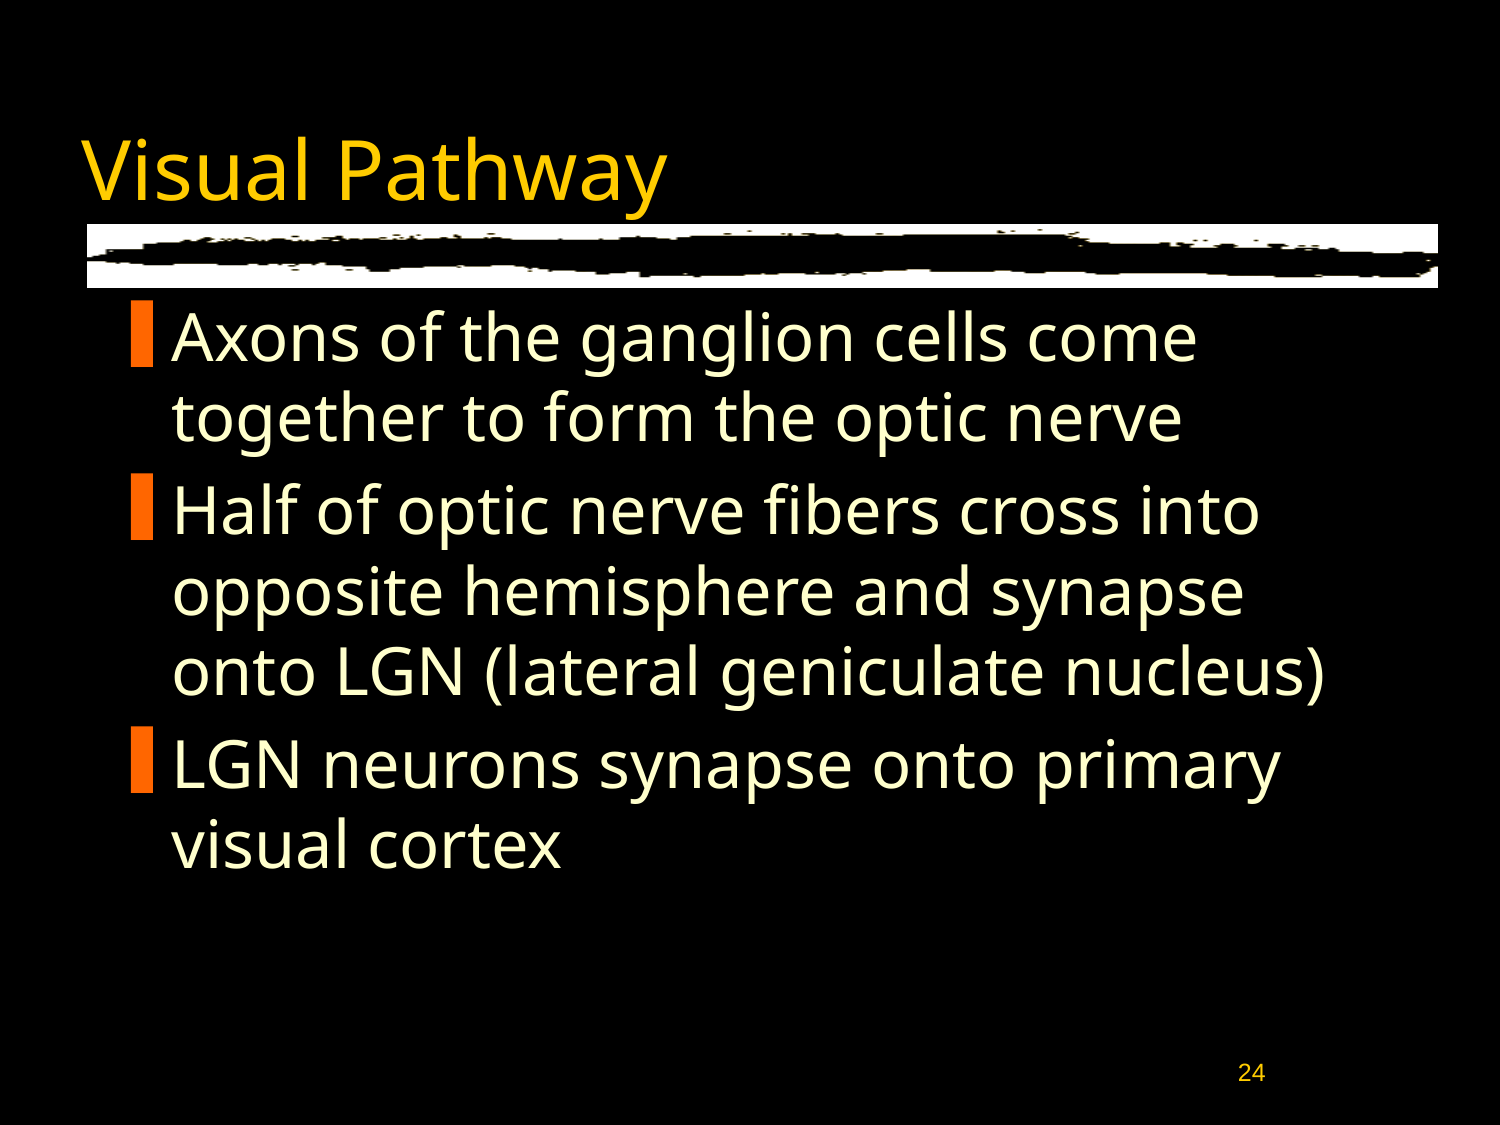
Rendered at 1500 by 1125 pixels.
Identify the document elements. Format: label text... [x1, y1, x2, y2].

title Visual Pathway [66, 37, 1342, 226]
list Axons of the ganglion cells come together to form the optic nerve Half of optic nerve fibers cross into opposite hemisphere and synapse onto LGN (lateral geniculate nucleus) LGN neurons synapse onto primary visual cortex [99, 287, 1426, 1038]
